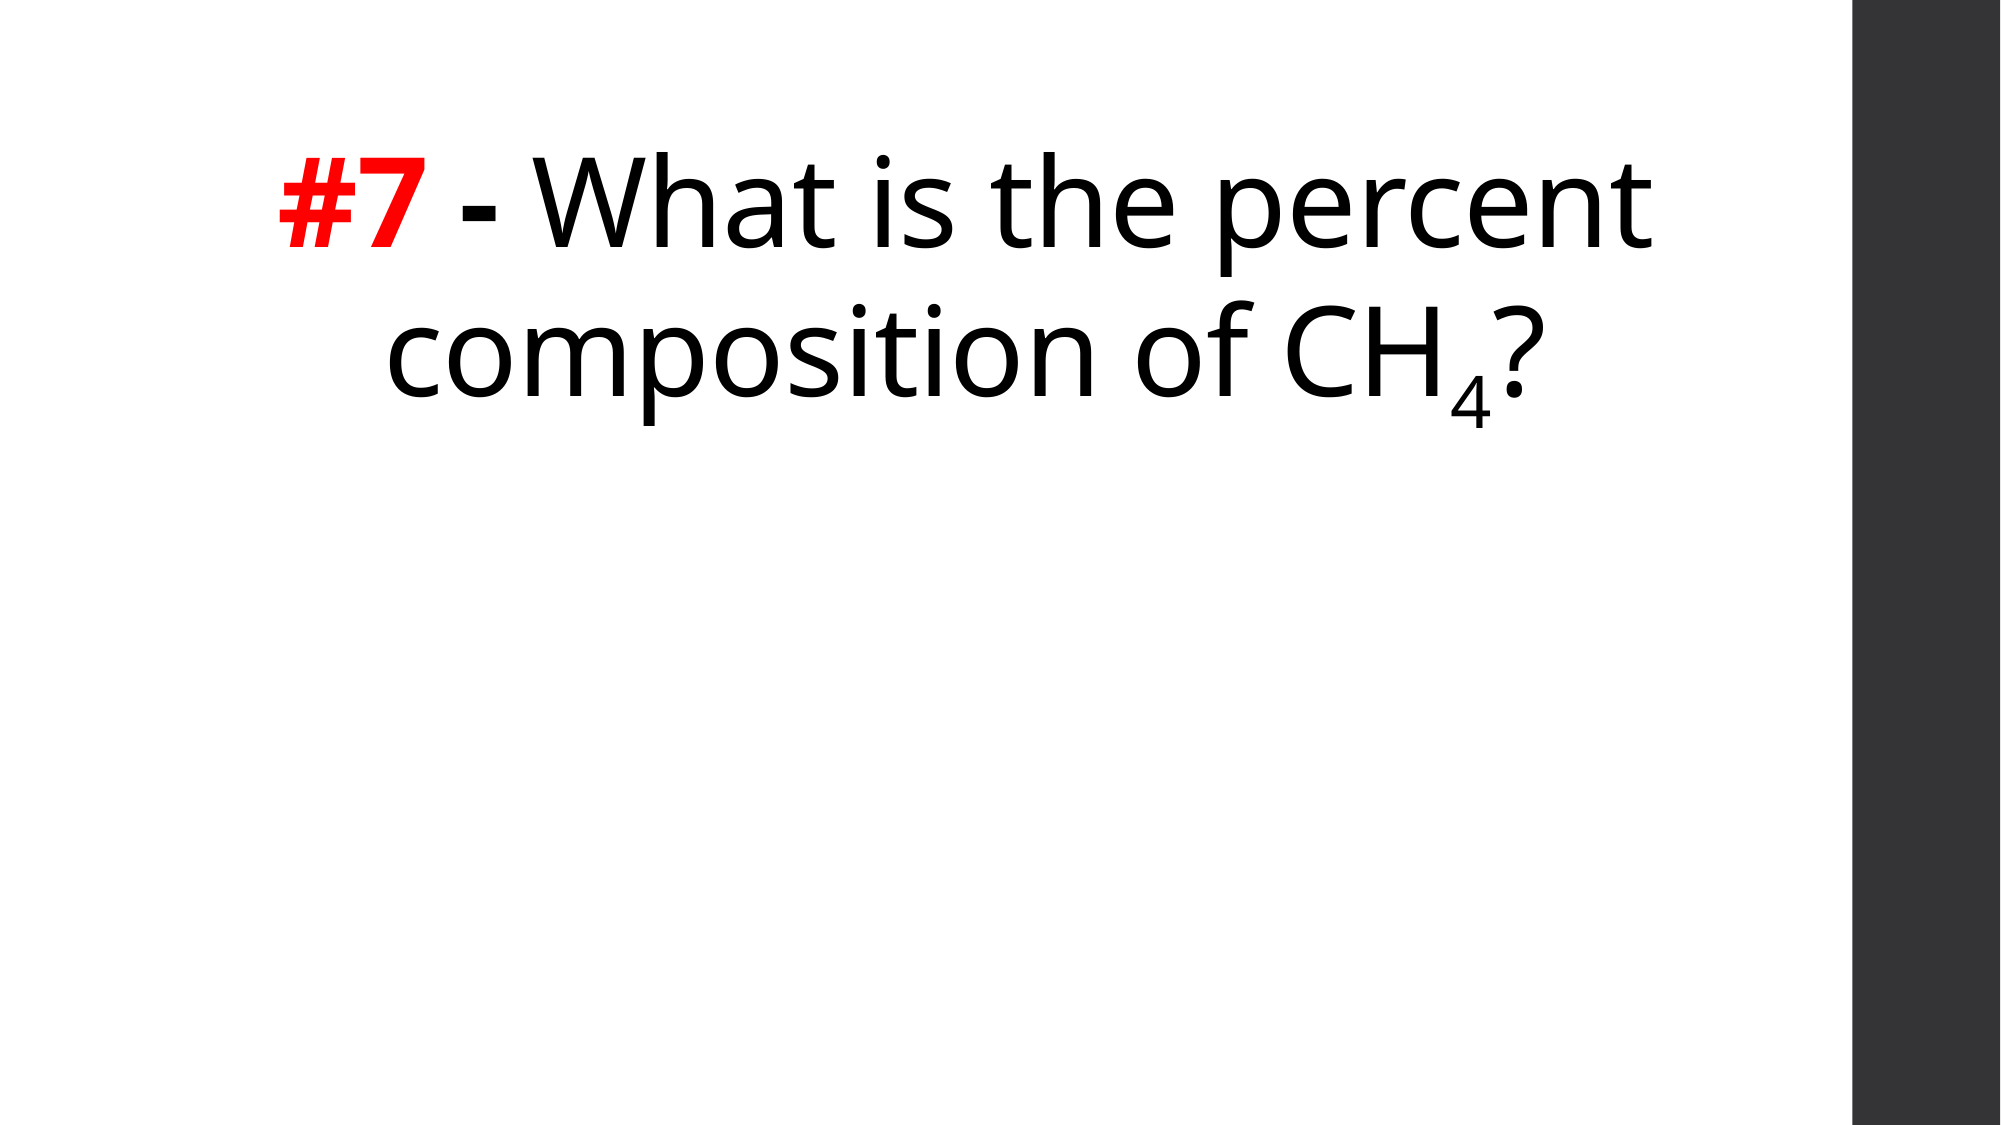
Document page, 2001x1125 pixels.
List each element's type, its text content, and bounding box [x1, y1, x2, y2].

title #7 - What is the percent composition of CH4? [112, 51, 1818, 436]
